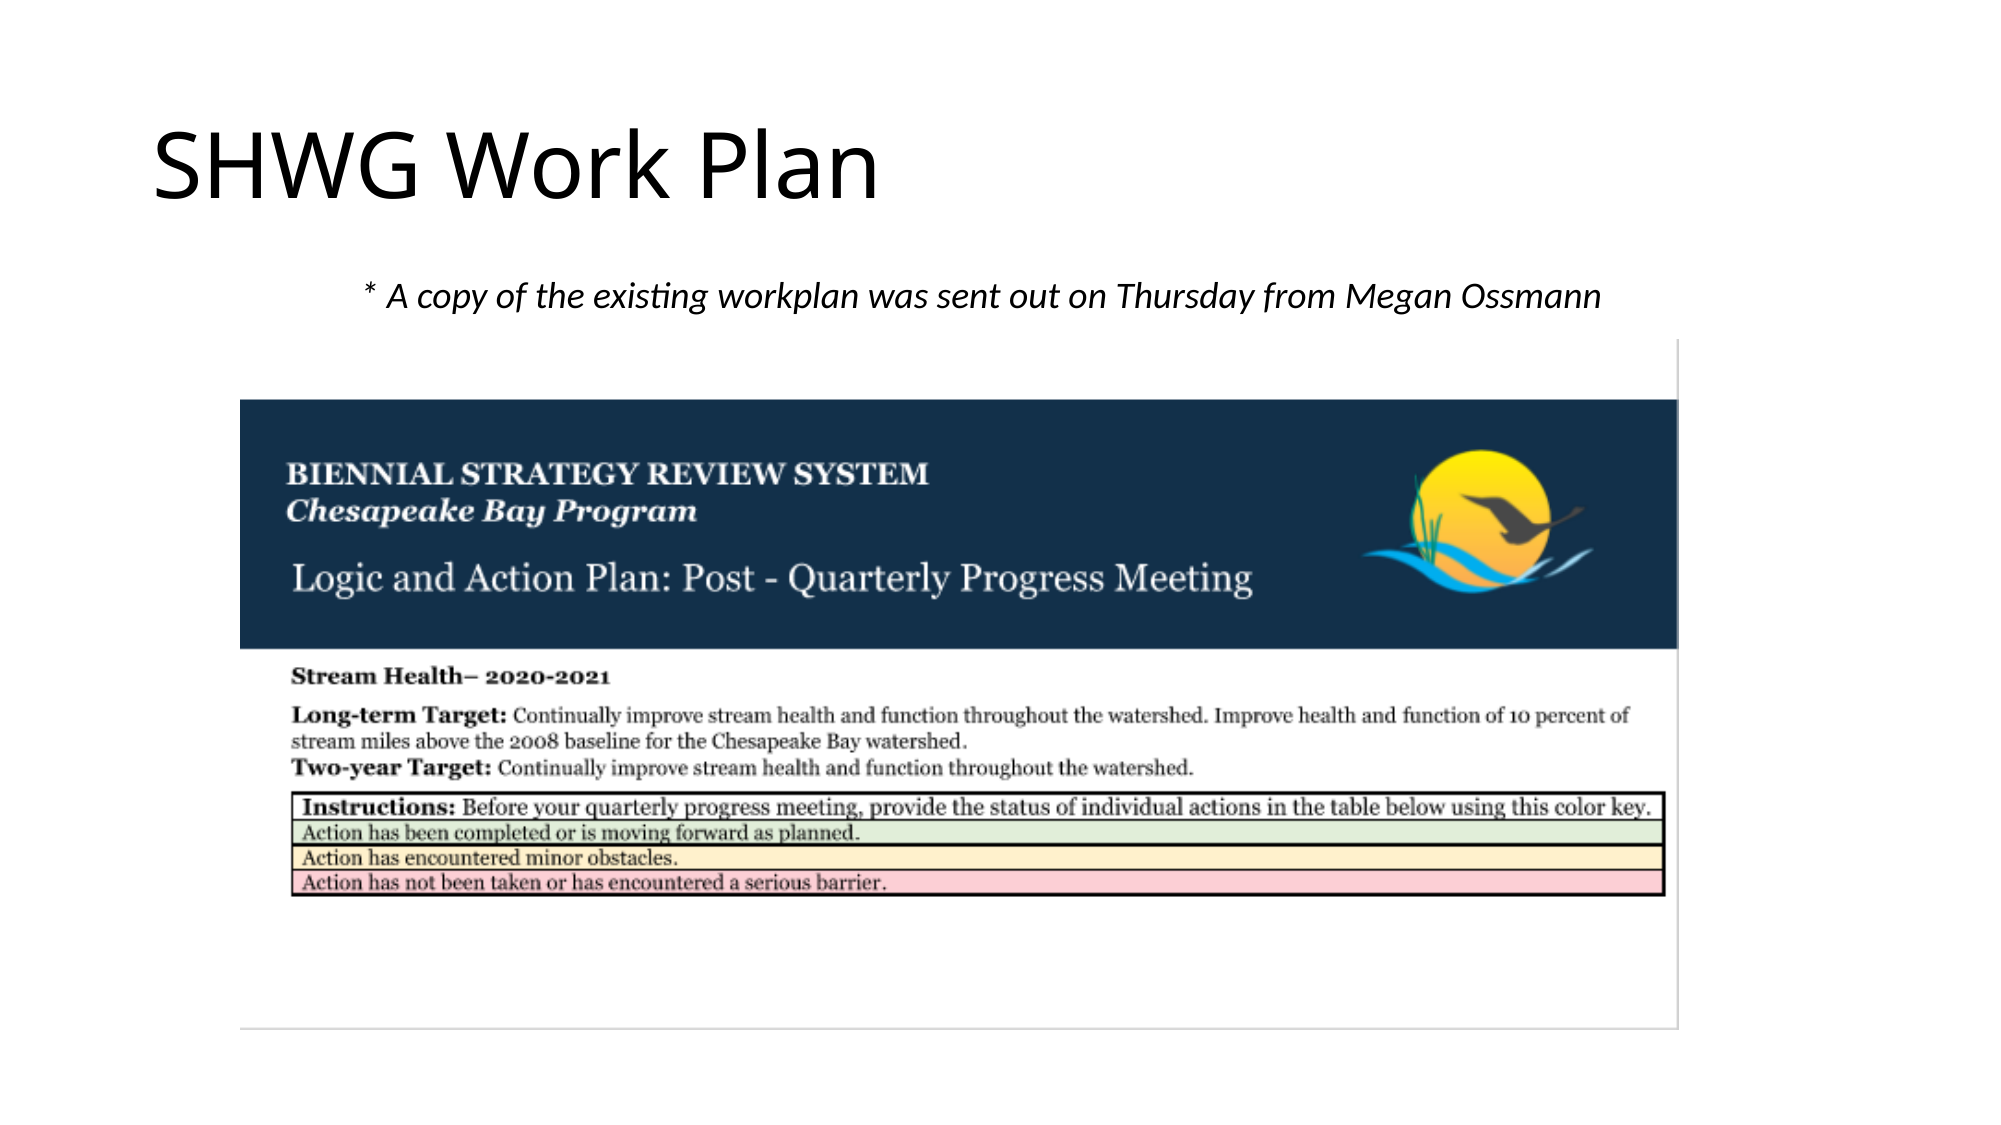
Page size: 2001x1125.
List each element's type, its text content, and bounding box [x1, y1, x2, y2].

picture [240, 339, 1679, 1030]
text_box * A copy of the existing workplan was sent out on Thursday from Megan Ossmann [345, 264, 1618, 324]
title SHWG Work Plan [137, 59, 1863, 278]
